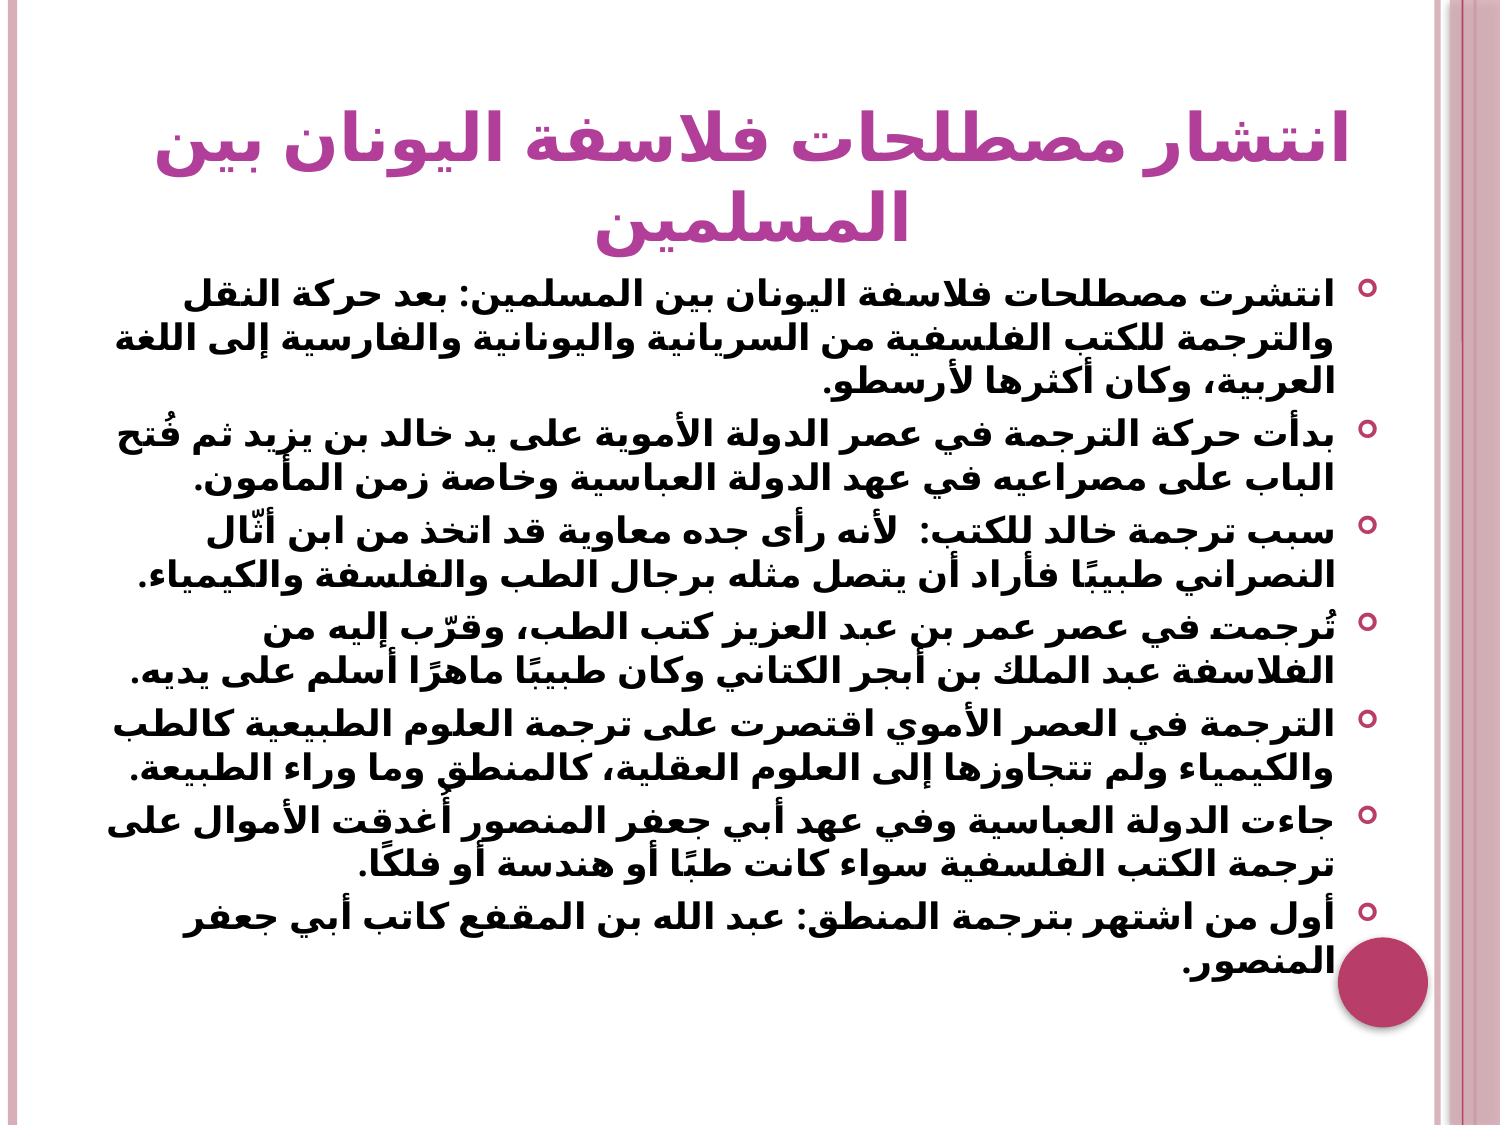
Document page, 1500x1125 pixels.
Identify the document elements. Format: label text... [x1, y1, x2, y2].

title انتشار مصطلحات فلاسفة اليونان بين المسلمين [53, 137, 1454, 262]
list انتشرت مصطلحات فلاسفة اليونان بين المسلمين: بعد حركة النقل والترجمة للكتب الفلسفية من السريانية واليونانية والفارسية إلى اللغة العربية، وكان أكثرها لأرسطو. بدأت حركة الترجمة في عصر الدولة الأموية على يد خالد بن يزيد ثم فُتح الباب على مصراعيه في عهد الدولة العباسية وخاصة زمن المأمون. سبب ترجمة خالد للكتب: لأنه رأى جده معاوية قد اتخذ من ابن أثّال النصراني طبيبًا فأراد أن يتصل مثله برجال الطب والفلسفة والكيمياء. تُرجمت في عصر عمر بن عبد العزيز كتب الطب، وقرّب إليه من الفلاسفة عبد الملك بن أبجر الكتاني وكان طبيبًا ماهرًا أسلم على يديه. الترجمة في العصر الأموي اقتصرت على ترجمة العلوم الطبيعية كالطب والكيمياء ولم تتجاوزها إلى العلوم العقلية، كالمنطق وما وراء الطبيعة. جاءت الدولة العباسية وفي عهد أبي جعفر المنصور أُغدقت الأموال على ترجمة الكتب الفلسفية سواء كانت طبًا أو هندسة أو فلكًا. أول من اشتهر بترجمة المنطق: عبد الله بن المقفع كاتب أبي جعفر المنصور. [75, 262, 1388, 1062]
